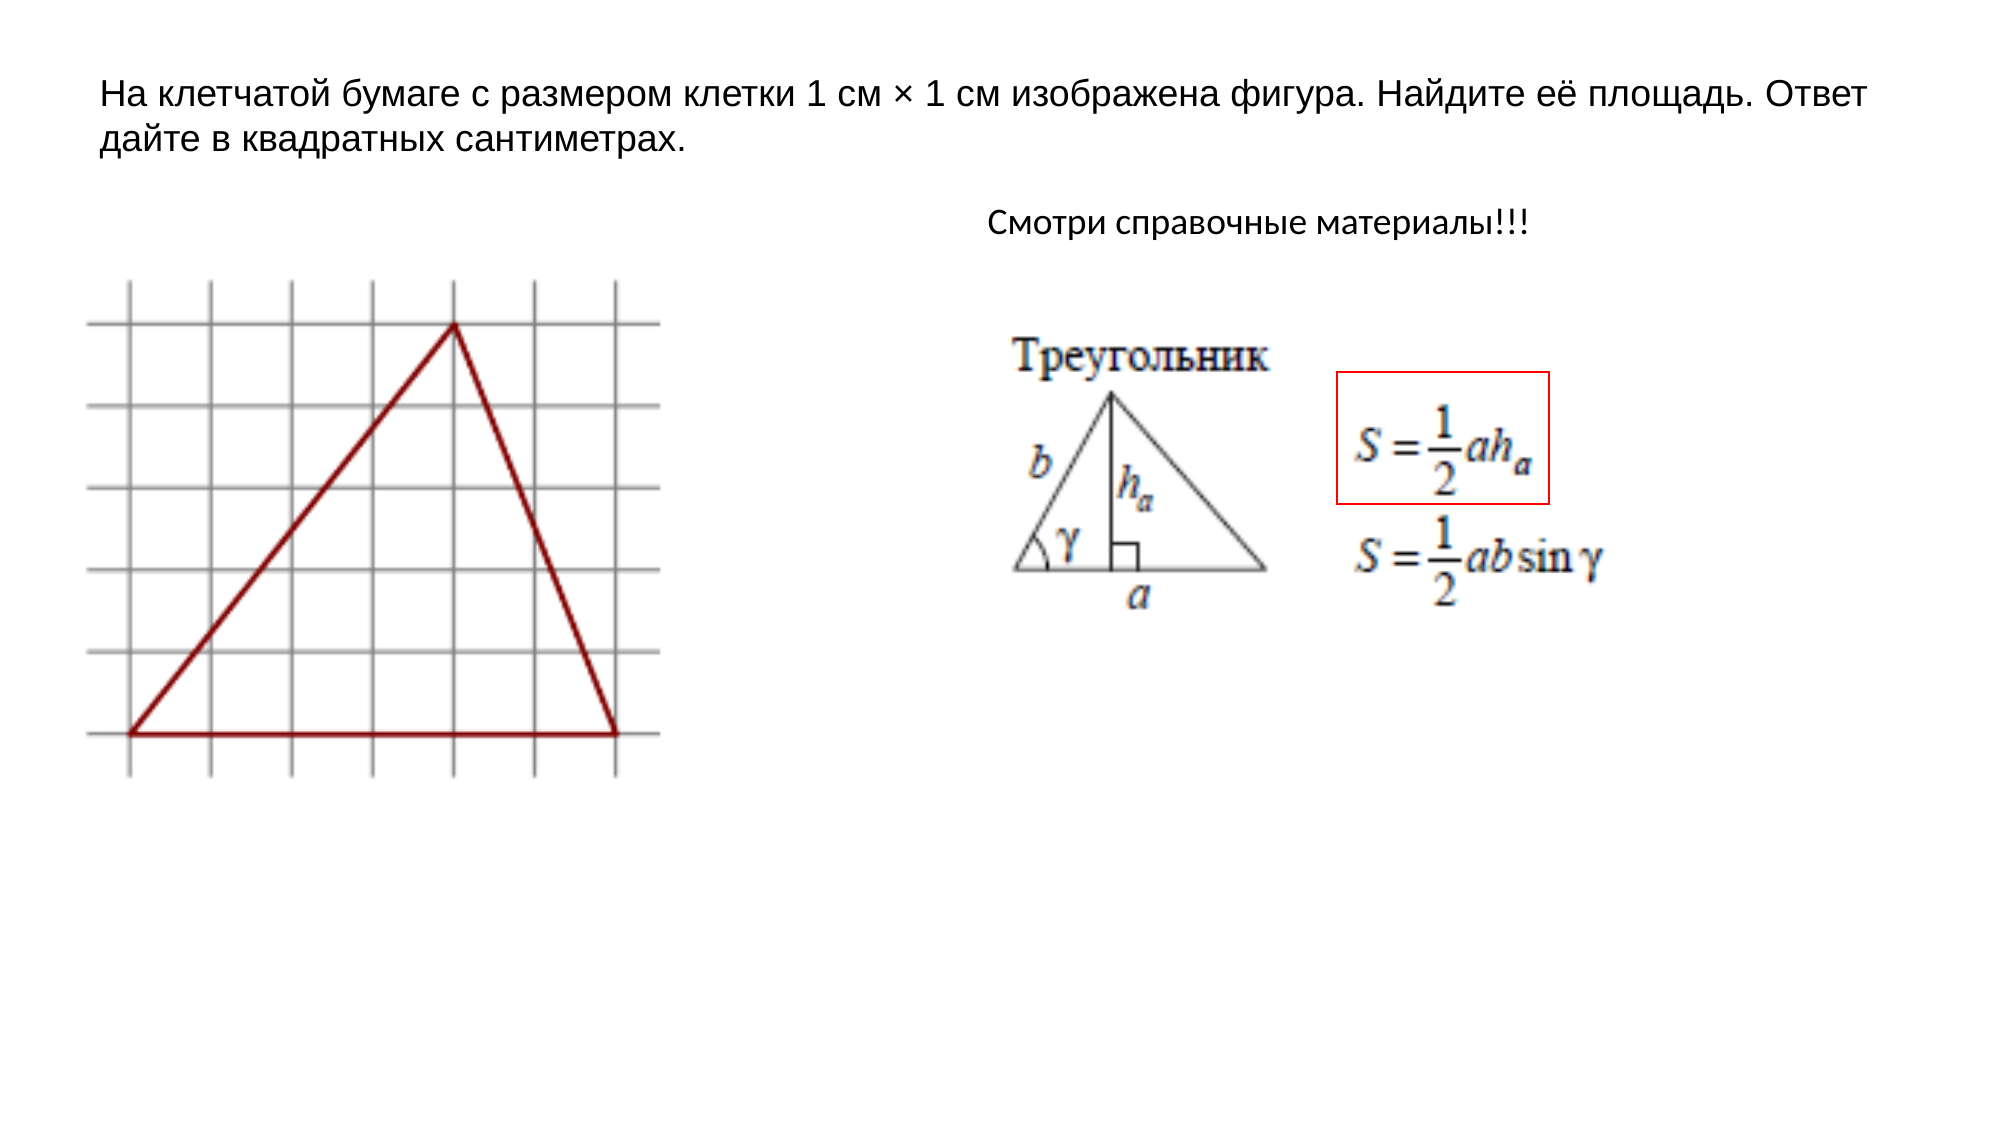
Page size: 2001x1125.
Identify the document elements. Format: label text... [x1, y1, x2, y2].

text_box Смотри справочные материалы!!! [972, 189, 1546, 250]
picture [953, 305, 1721, 657]
picture [84, 272, 664, 782]
text_box На клетчатой бумаге с размером клетки 1 см × 1 см изображена фигура. Найдите её площадь. Ответ дайте в квадратных сантиметрах. [84, 61, 1937, 167]
